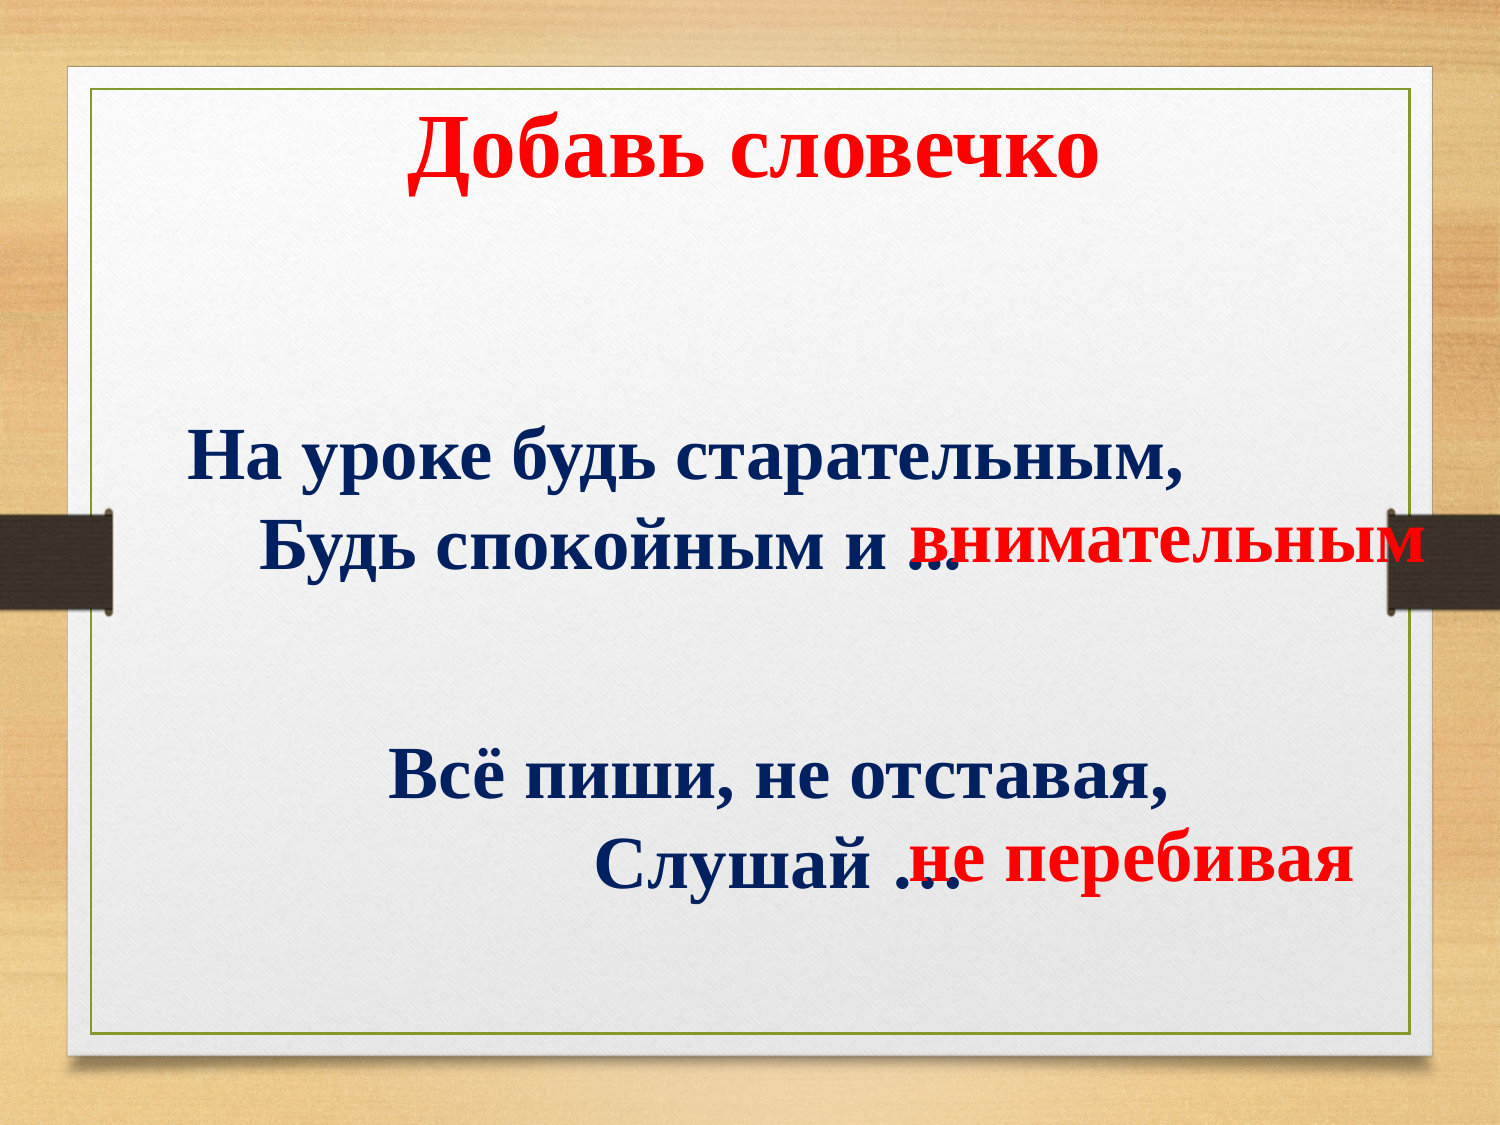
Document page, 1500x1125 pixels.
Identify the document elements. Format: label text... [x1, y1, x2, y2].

picture [92, 90, 1408, 479]
text_box Добавь словечко [392, 78, 1118, 203]
text_box Всё пиши, не отставая, Слушай … [182, 715, 1376, 911]
text_box На уроке будь старательным, Будь спокойным и ... [0, 397, 1382, 592]
text_box не перебивая [894, 798, 1370, 904]
text_box внимательным [894, 479, 1442, 585]
picture [0, 0, 1500, 1125]
